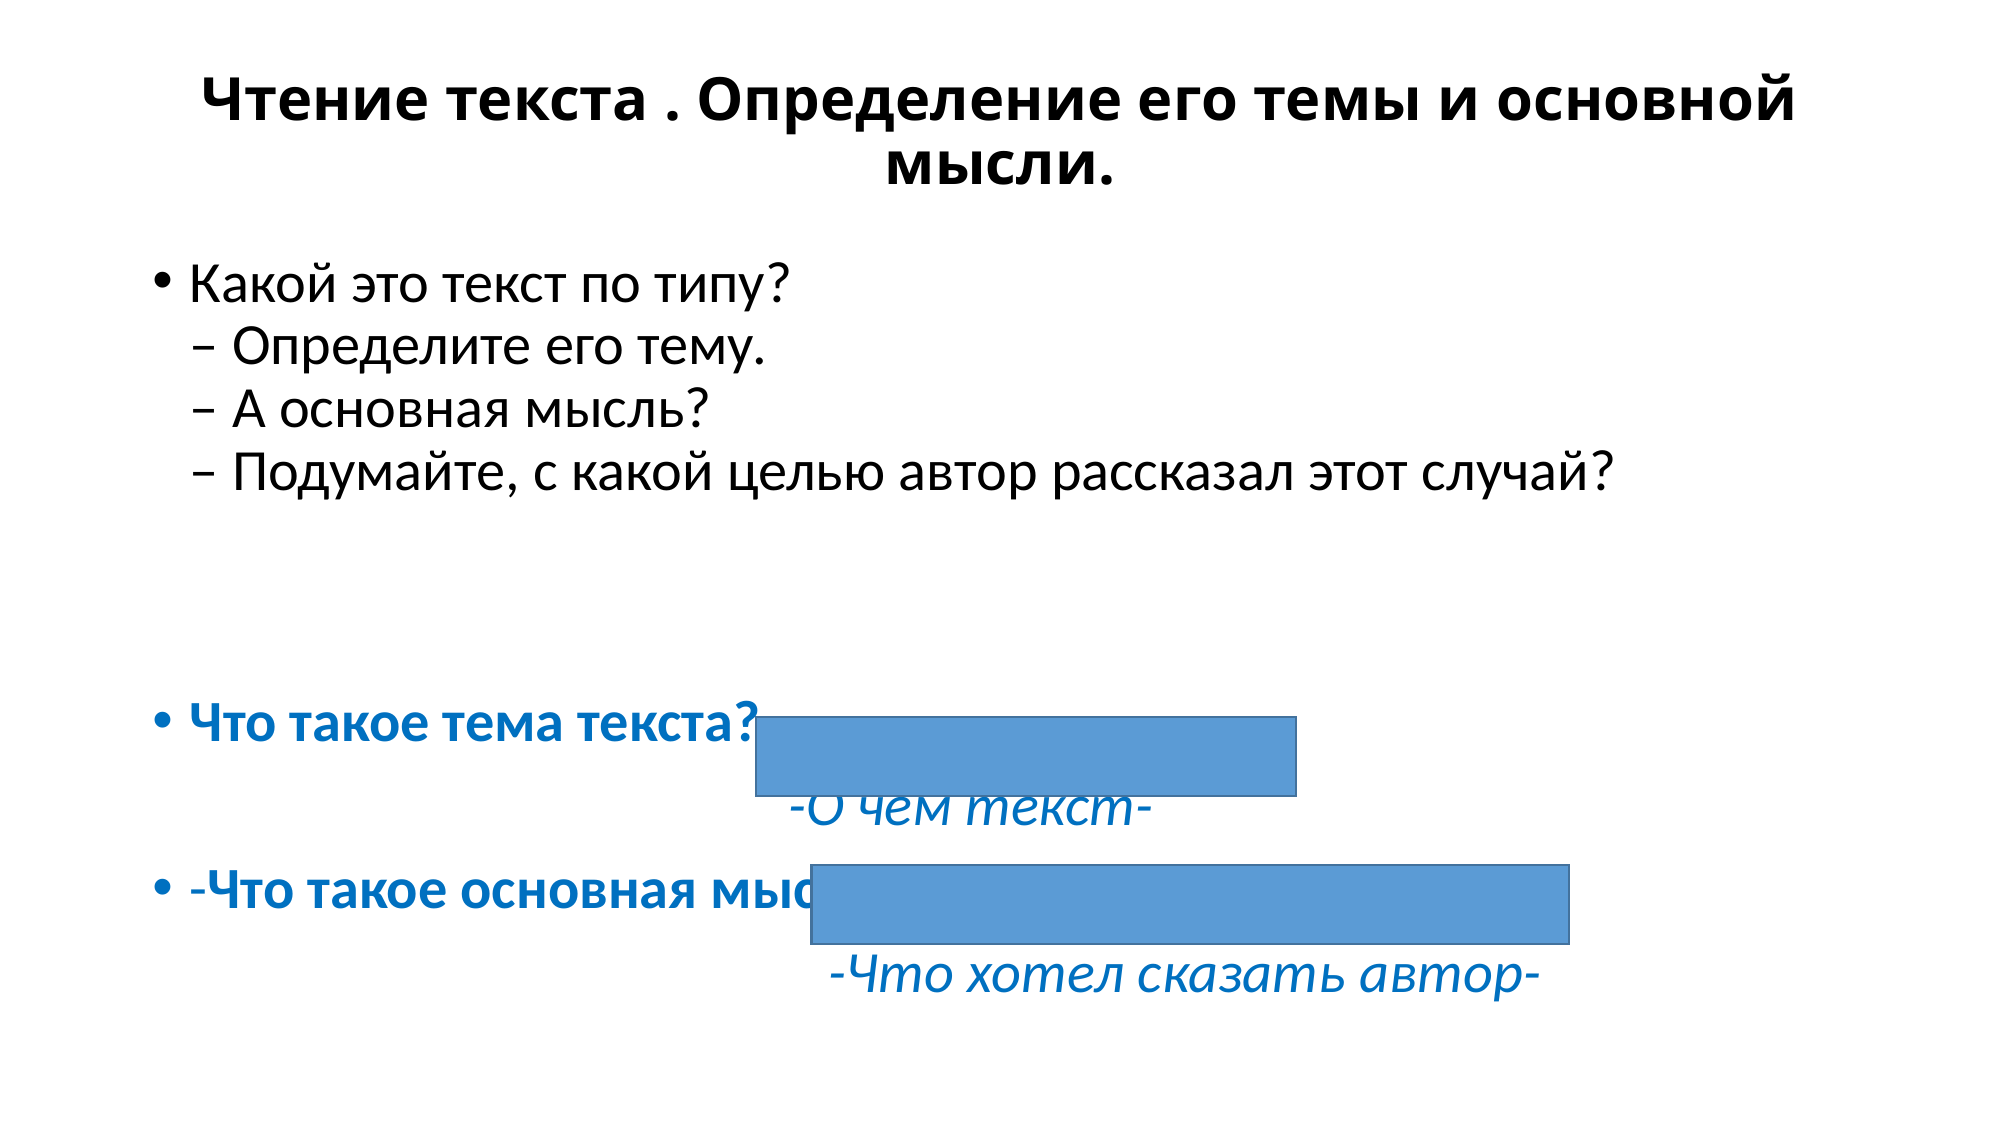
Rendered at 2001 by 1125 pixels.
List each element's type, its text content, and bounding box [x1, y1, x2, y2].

title Чтение текста . Определение его темы и основной мысли. [137, 59, 1863, 244]
list Какой это текст по типу? – Определите его тему. – А основная мысль? – Подумайте, с какой целью автор рассказал этот случай? Что такое тема текста? -О чём текст- -Что такое основная мысль текста -Что хотел сказать автор- [137, 244, 1863, 1014]
text_box [810, 864, 1570, 945]
text_box [755, 716, 1297, 797]
